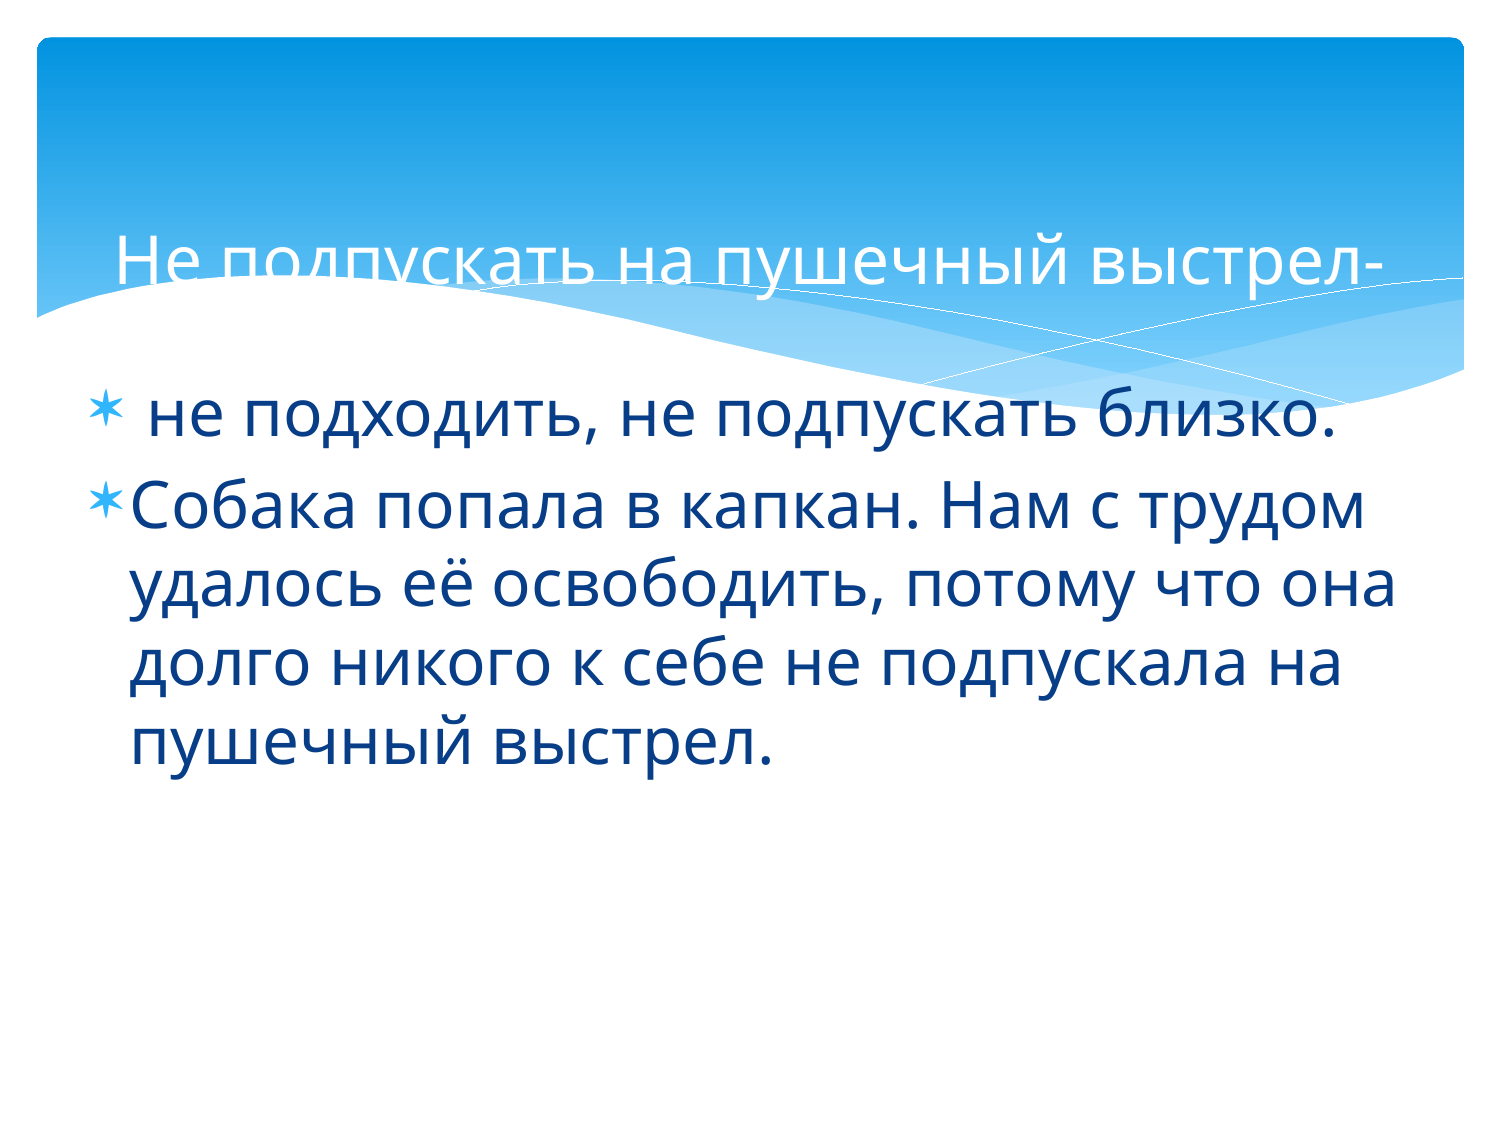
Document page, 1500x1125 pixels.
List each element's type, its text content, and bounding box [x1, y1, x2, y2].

list не подходить, не подпускать близко. Собака попала в капкан. Нам с трудом удалось её освободить, потому что она долго никого к себе не подпускала на пушечный выстрел. [75, 363, 1425, 895]
title Не подпускать на пушечный выстрел- [75, 174, 1425, 340]
